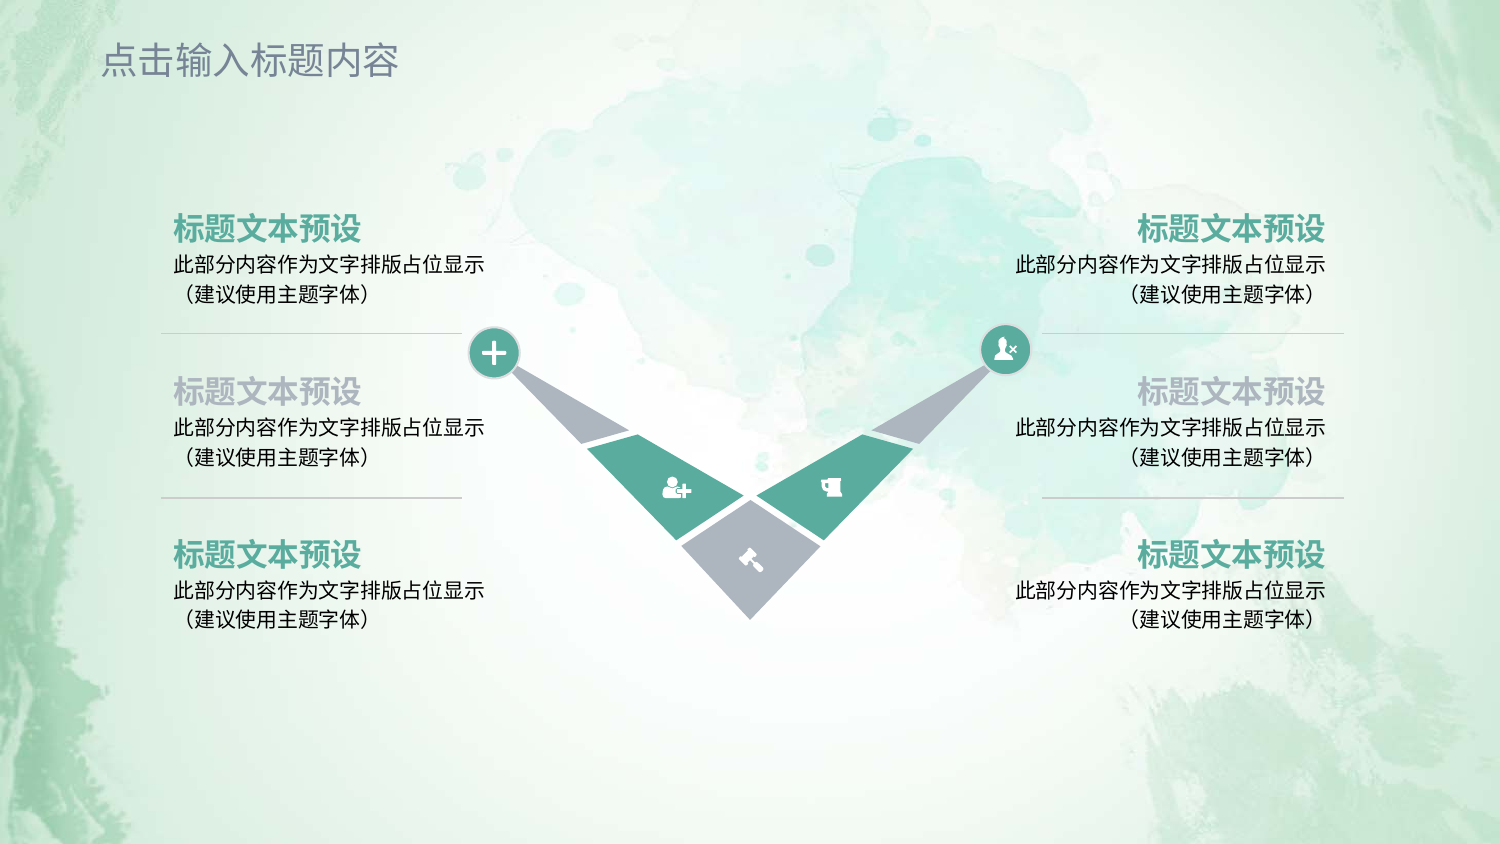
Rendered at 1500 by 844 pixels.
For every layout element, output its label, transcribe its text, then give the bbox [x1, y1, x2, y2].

picture [0, 0, 1500, 844]
text_box 点击输入标题内容 [100, 28, 450, 91]
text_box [160, 208, 495, 636]
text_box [500, 323, 999, 621]
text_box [1005, 208, 1344, 636]
